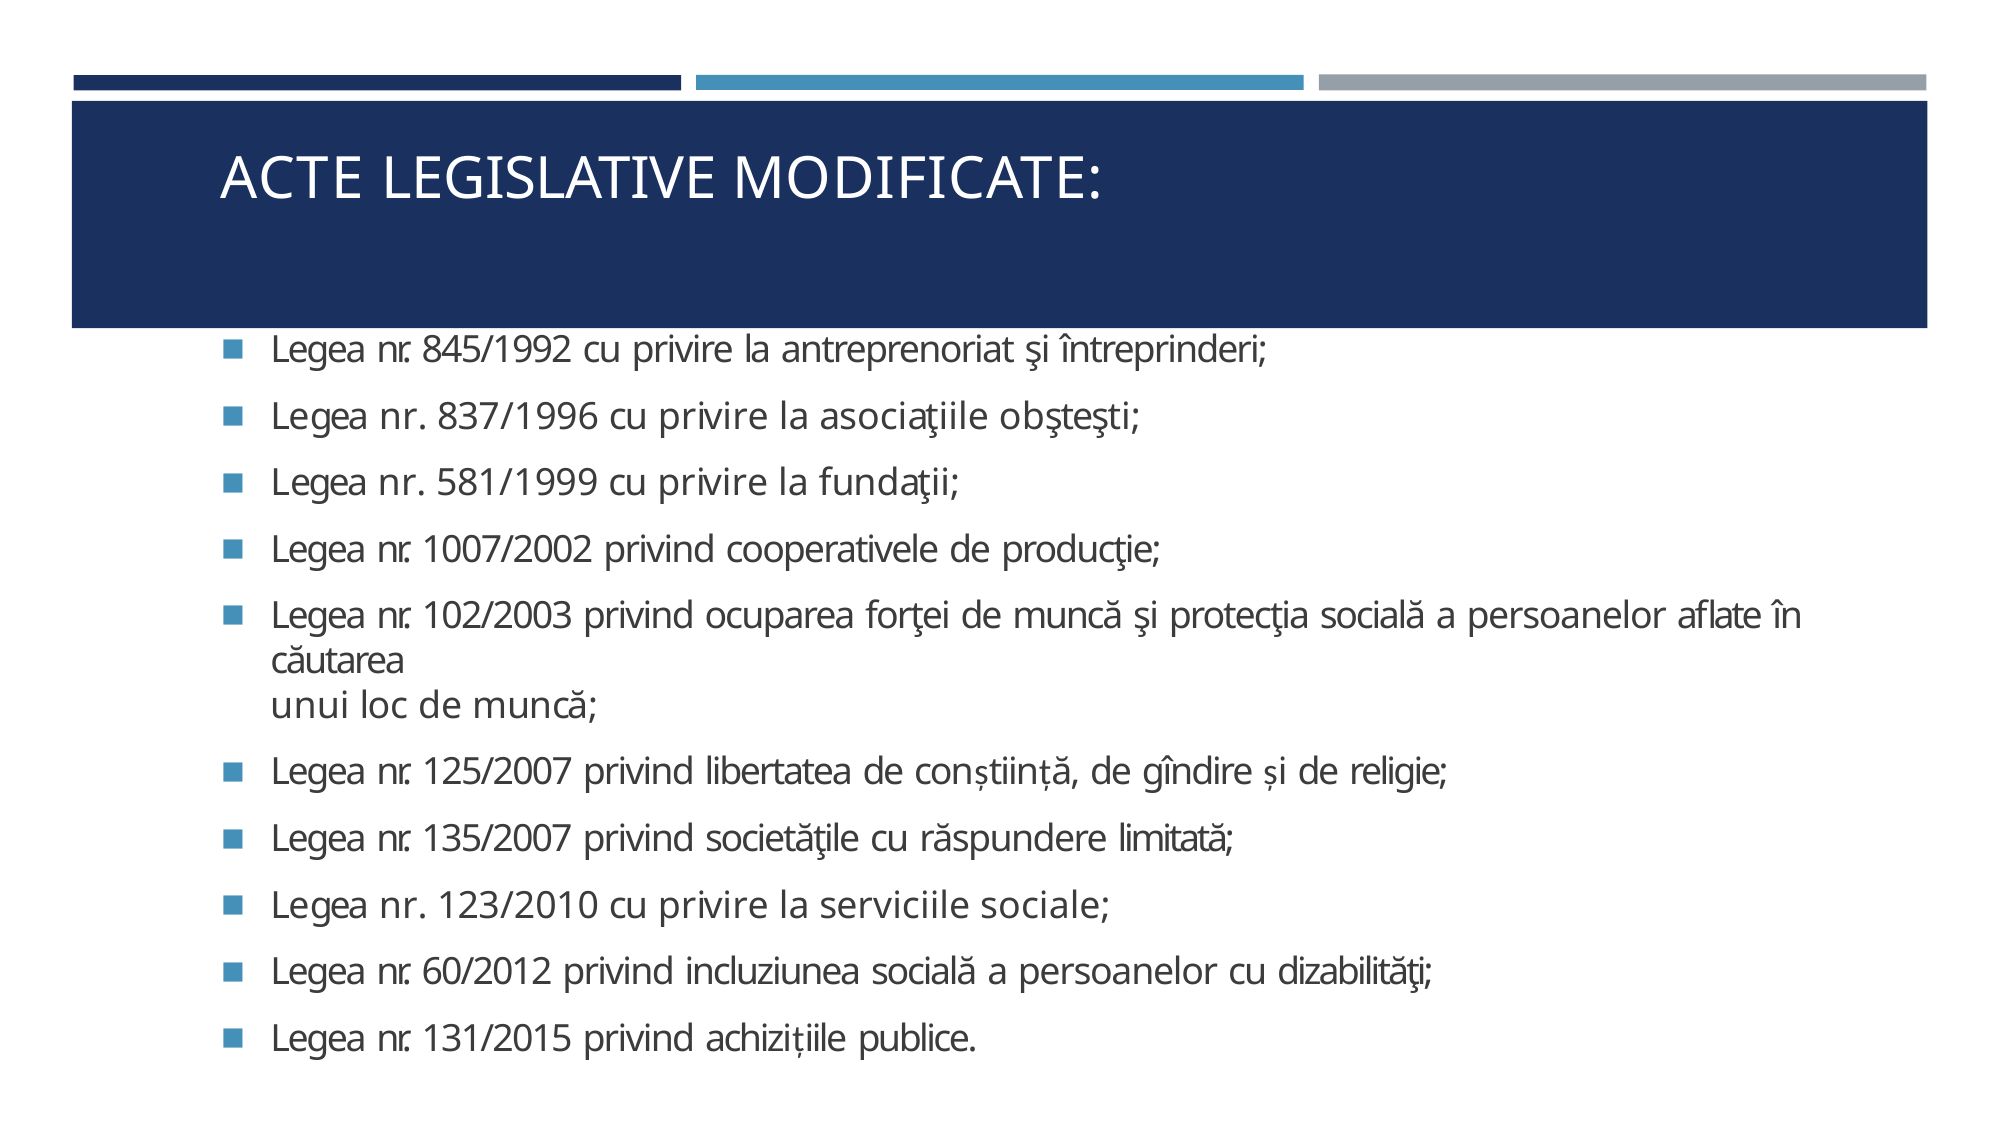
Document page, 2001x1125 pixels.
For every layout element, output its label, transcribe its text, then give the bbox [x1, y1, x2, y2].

text_box Legea nr. 845/1992 cu privire la antreprenoriat şi întreprinderi; Legea nr. 837/1996 cu privire la asociaţiile obşteşti; Legea nr. 581/1999 cu privire la fundaţii; Legea nr. 1007/2002 privind cooperativele de producţie; Legea nr. 102/2003 privind ocuparea forţei de muncă şi protecţia socială a persoanelor aflate în căutarea unui loc de muncă; Legea nr. 125/2007 privind libertatea de conștiință, de gîndire și de religie; Legea nr. 135/2007 privind societăţile cu răspundere limitată; Legea nr. 123/2010 cu privire la serviciile sociale; Legea nr. 60/2012 privind incluziunea socială a persoanelor cu dizabilităţi; Legea nr. 131/2015 privind achizițiile publice. [218, 301, 1846, 1059]
title ACTE LEGISLATIVE MODIFICATE: [71, 100, 1928, 329]
